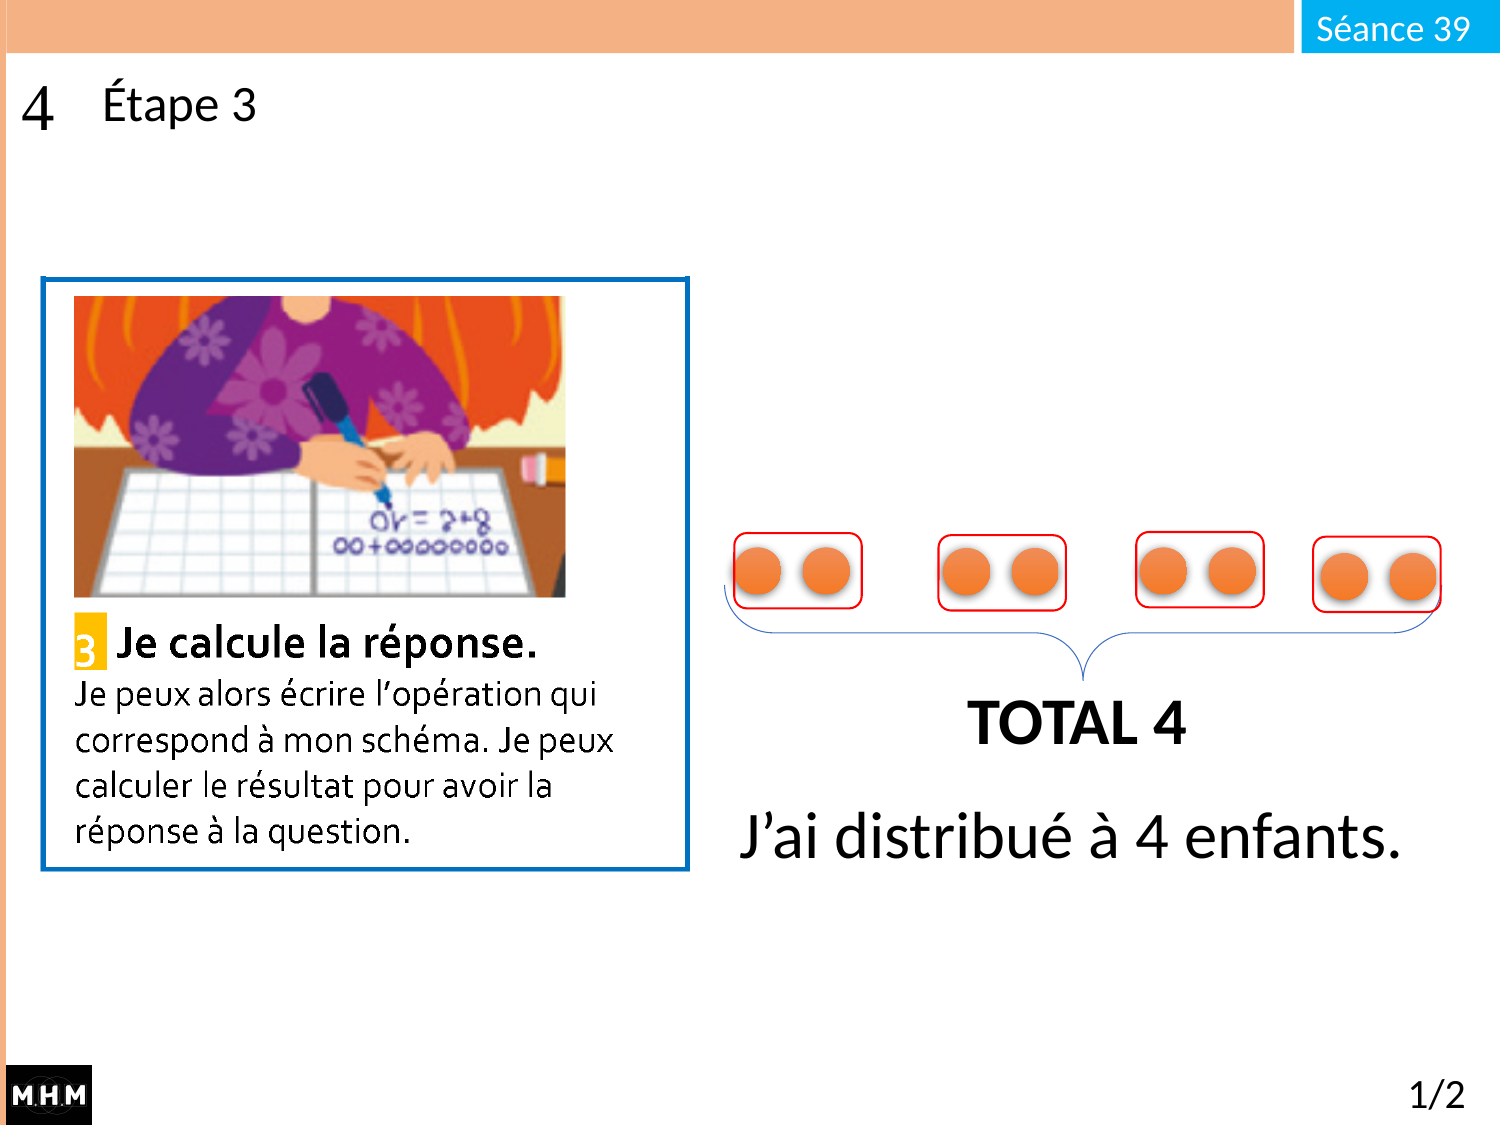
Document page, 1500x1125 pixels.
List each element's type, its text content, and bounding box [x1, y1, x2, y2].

title Étape 3 [87, 32, 1382, 140]
picture [6, 1065, 92, 1125]
text_box TOTAL 4 [905, 670, 1249, 766]
list 1/2 [1373, 1064, 1500, 1125]
text_box [733, 531, 863, 610]
text_box J’ai distribué à 4 enfants. [724, 784, 1463, 880]
text_box [1312, 535, 1442, 614]
text_box [1135, 530, 1265, 609]
text_box [724, 584, 1434, 670]
text_box [937, 534, 1067, 612]
picture [39, 276, 690, 873]
